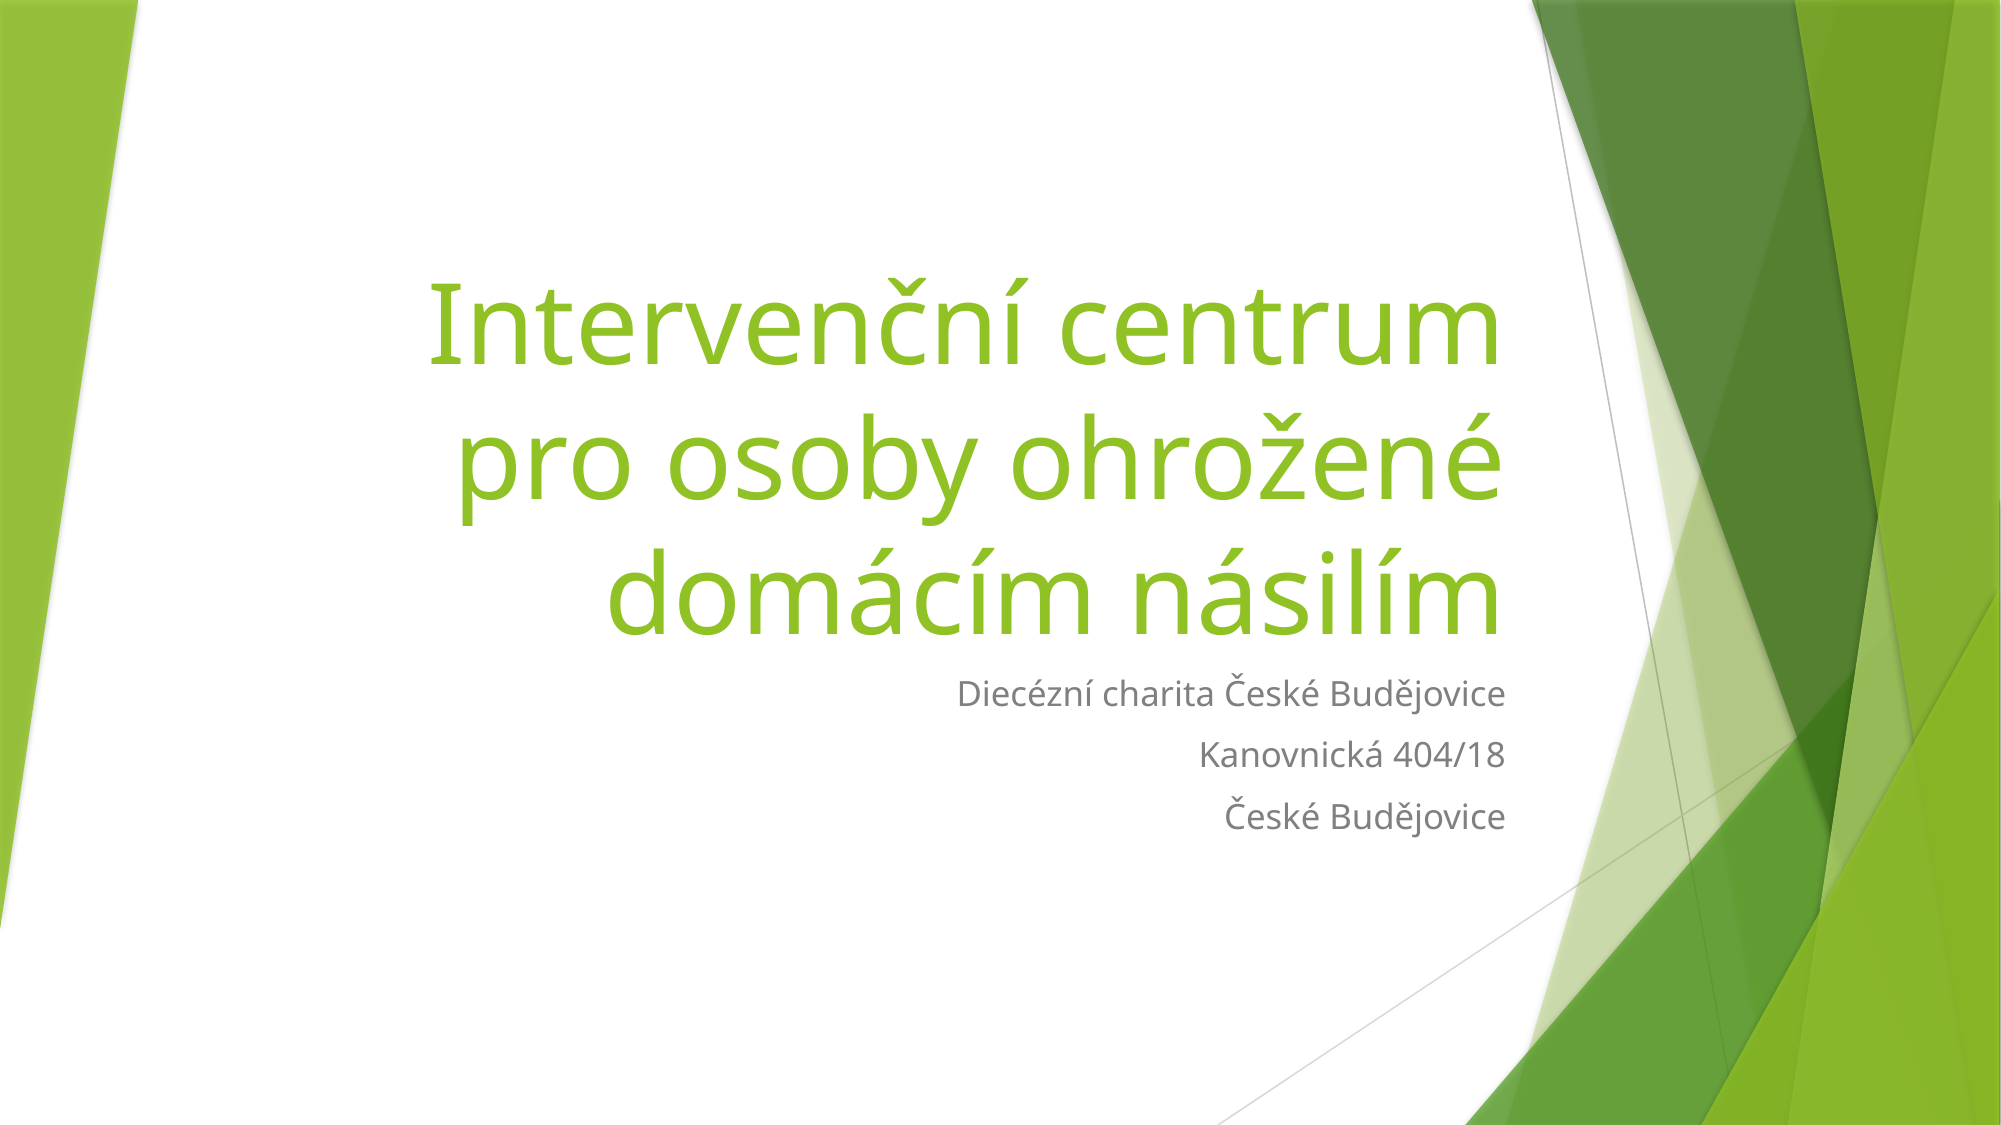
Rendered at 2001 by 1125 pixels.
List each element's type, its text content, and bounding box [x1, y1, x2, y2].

title Intervenční centrum pro osoby ohrožené domácím násilím [247, 394, 1522, 664]
subtitle Diecézní charita České Budějovice Kanovnická 404/18 České Budějovice [247, 664, 1522, 845]
